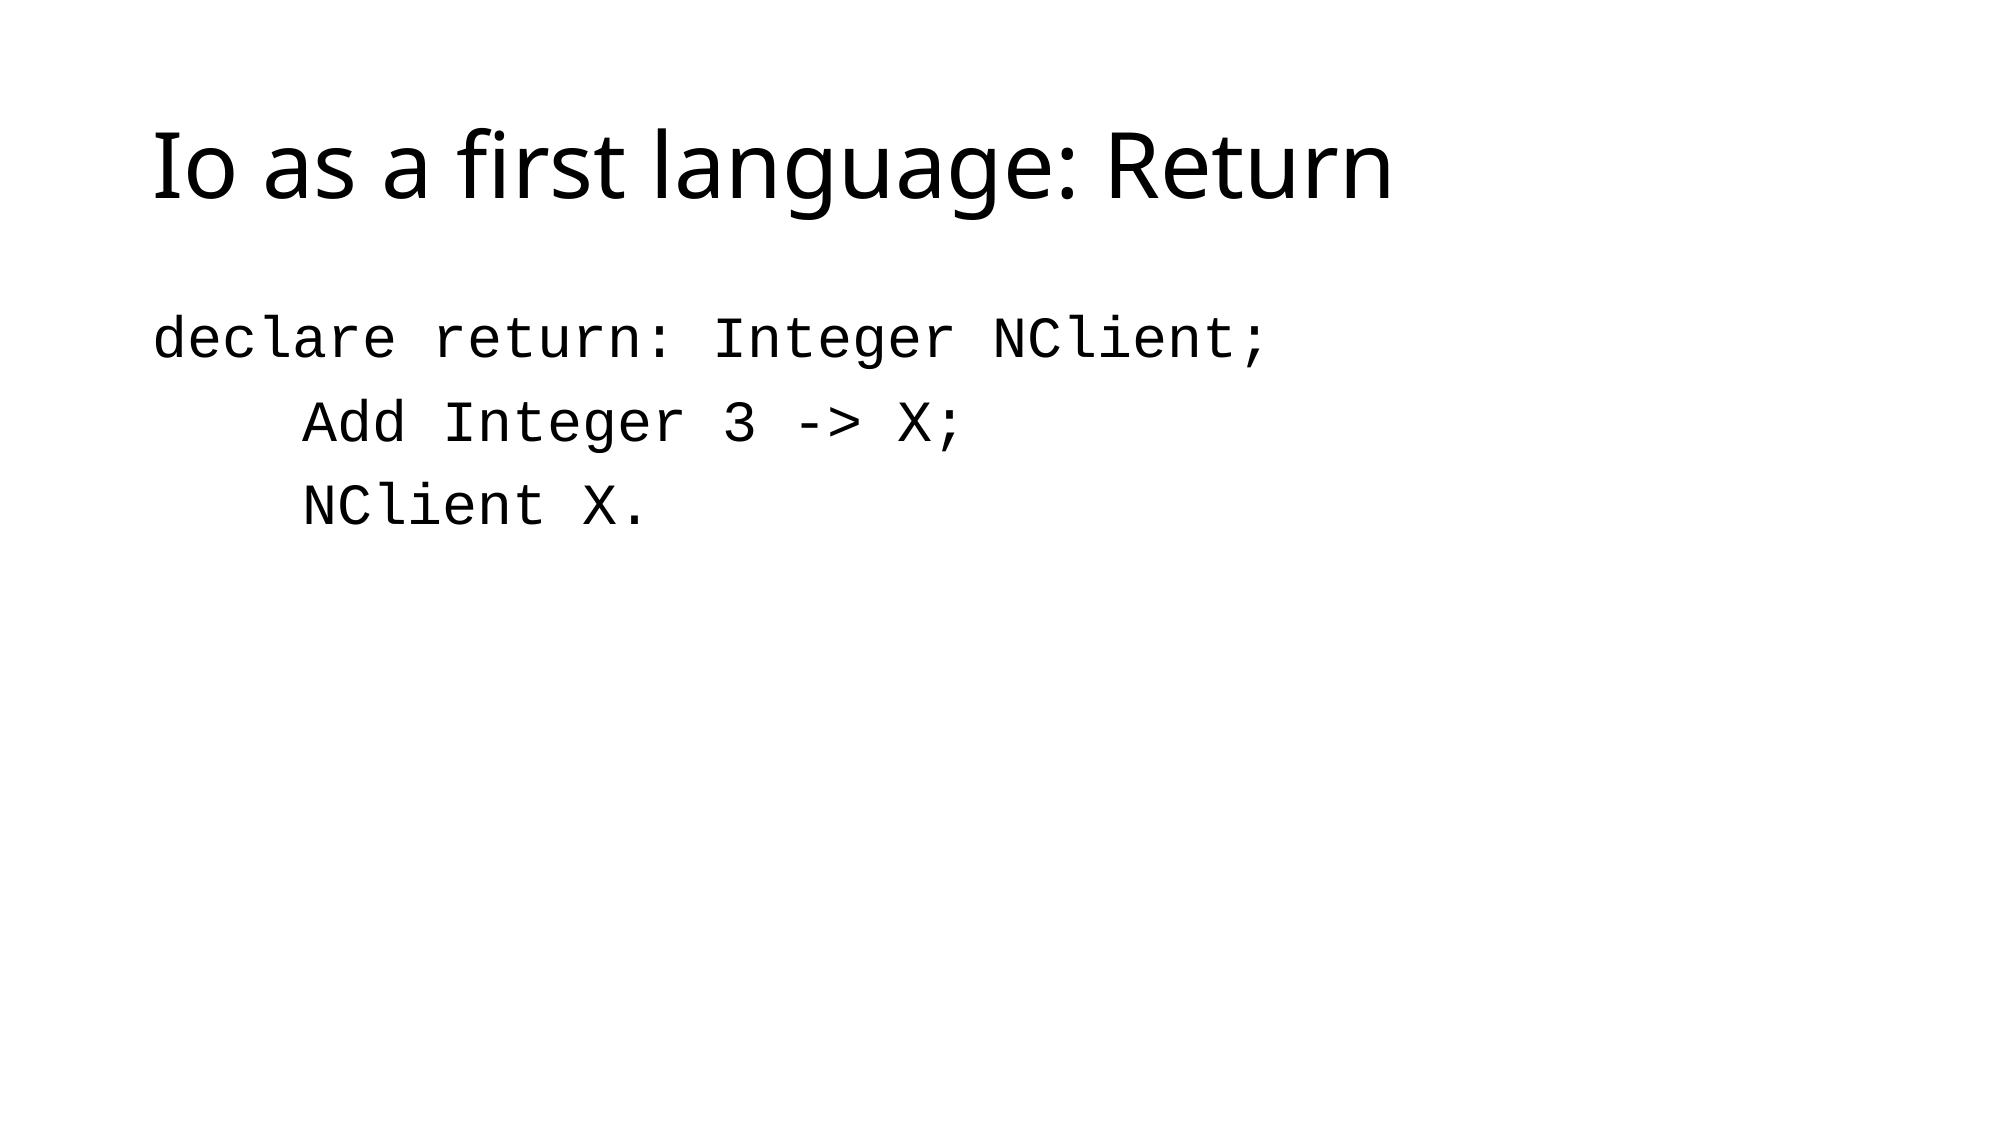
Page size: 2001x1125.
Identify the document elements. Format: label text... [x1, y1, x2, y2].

list declare return: Integer NClient; Add Integer 3 -> X; NClient X. [137, 299, 1863, 1014]
title Io as a first language: Return [137, 59, 1863, 278]
